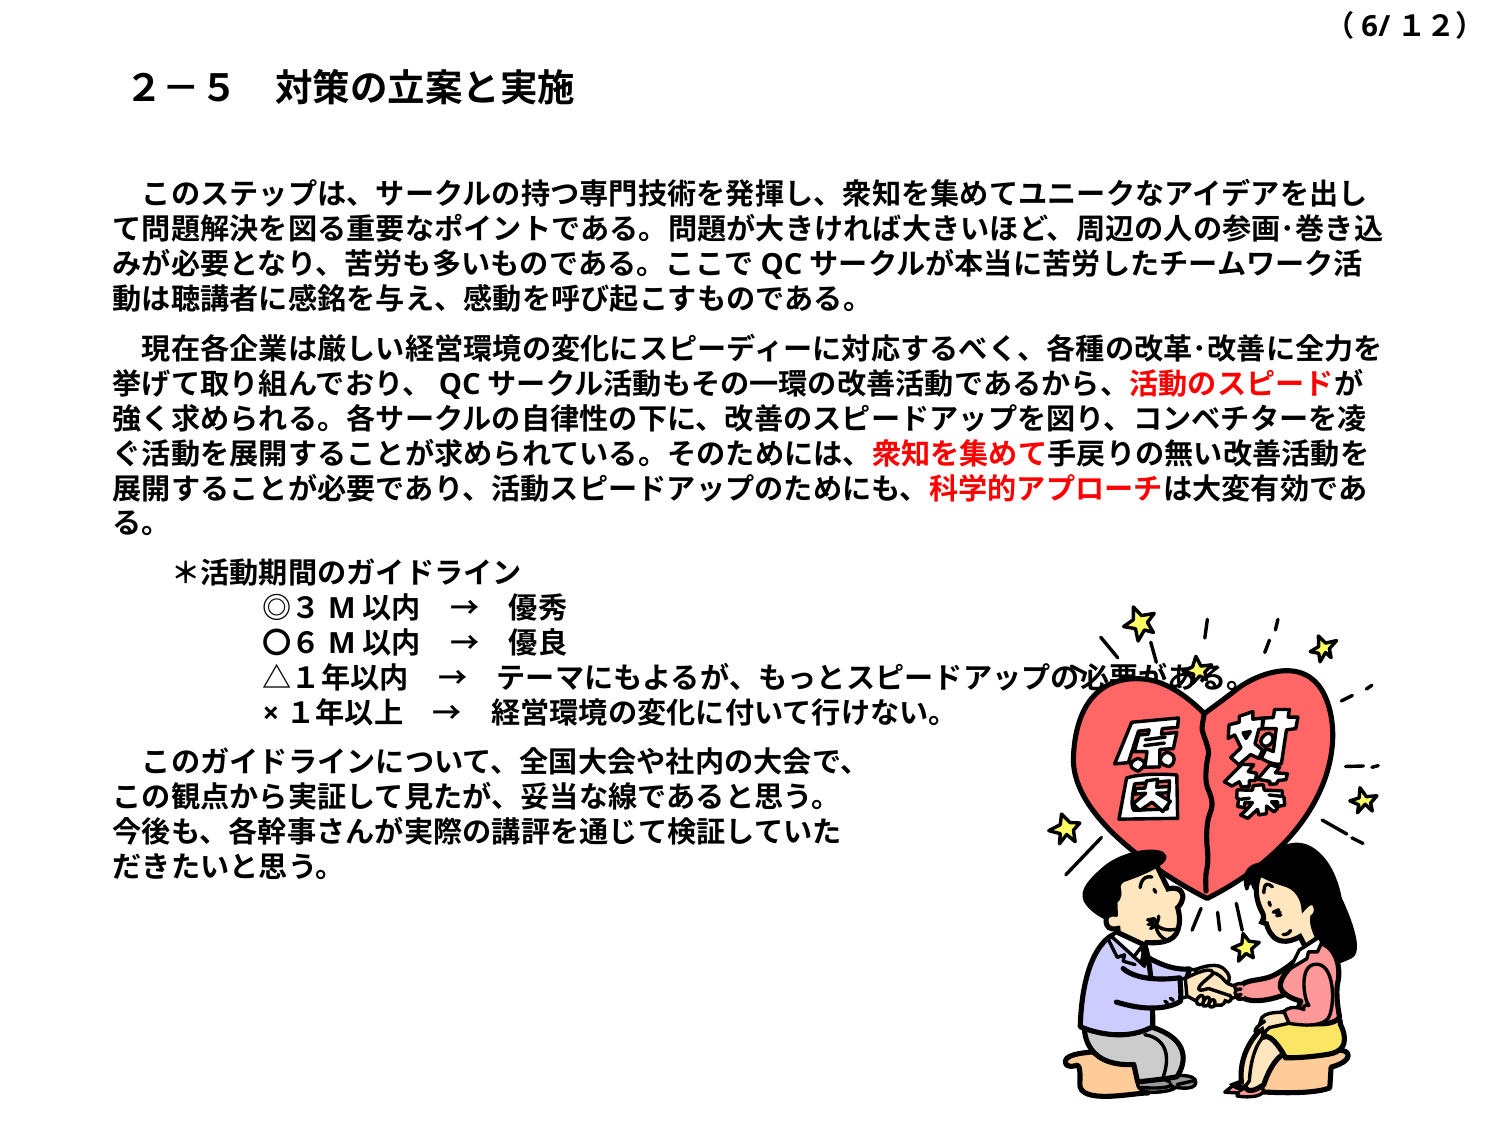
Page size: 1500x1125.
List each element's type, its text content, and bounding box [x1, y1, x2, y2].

text_box ２－５ 対策の立案と実施 [72, 56, 646, 117]
slide_number （5/１２） [1187, 0, 1500, 75]
picture [1046, 604, 1381, 1109]
text_box このステップは、サークルの持つ専門技術を発揮し、衆知を集めてユニークなアイデアを出して問題解決を図る重要なポイントである。問題が大きければ大きいほど、周辺の人の参画･巻き込みが必要となり、苦労も多いものである。ここでQCサークルが本当に苦労したチームワーク活動は聴講者に感銘を与え、感動を呼び起こすものである。 現在各企業は厳しい経営環境の変化にスピーディーに対応するべく、各種の改革･改善に全力を挙げて取り組んでおり、QCサークル活動もその一環の改善活動であるから、活動のスピードが強く求められる。各サークルの自律性の下に、改善のスピードアップを図り、コンベチターを凌ぐ活動を展開することが求められている。そのためには、衆知を集めて手戻りの無い改善活動を展開することが必要であり、活動スピードアップのためにも、科学的アプローチは大変有効である。 ＊活動期間のガイドライン ◎３M以内 → 優秀 〇６M以内 → 優良 △１年以内 → テーマにもよるが、もっとスピードアップの必要がある。 ×１年以上 → 経営環境の変化に付いて行けない。 このガイドラインについて、全国大会や社内の大会で、 この観点から実証して見たが、妥当な線であると思う。 今後も、各幹事さんが実際の講評を通じて検証していた だきたいと思う。 [97, 168, 1404, 891]
